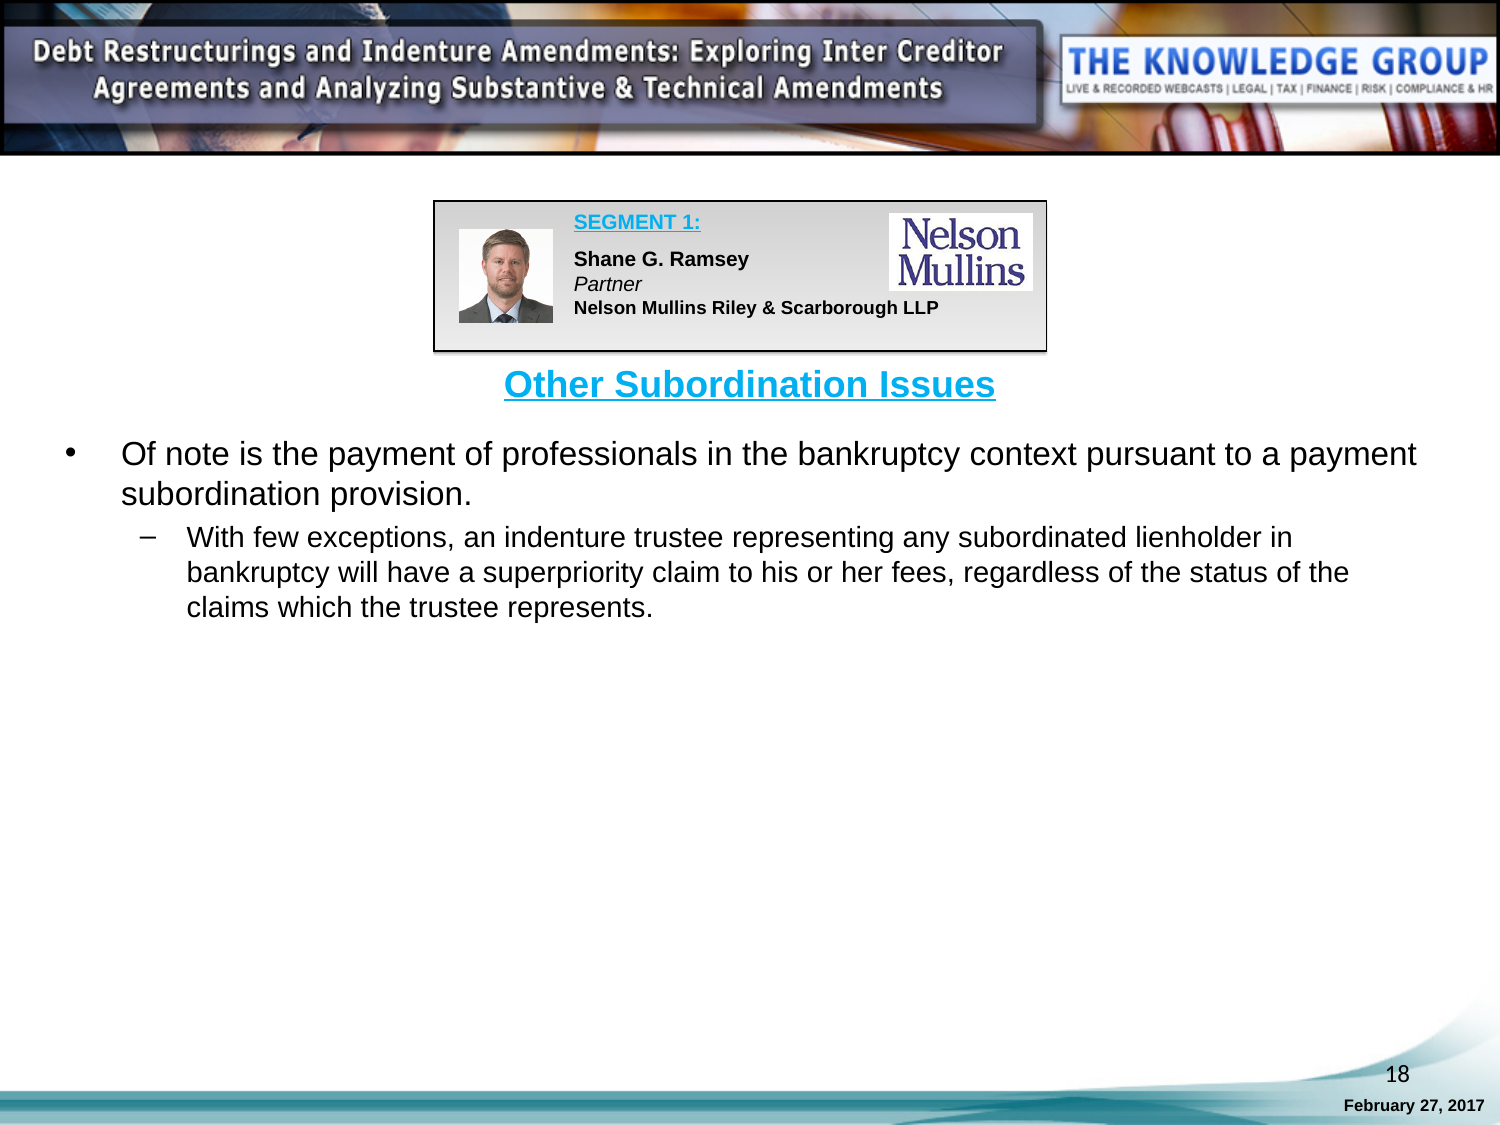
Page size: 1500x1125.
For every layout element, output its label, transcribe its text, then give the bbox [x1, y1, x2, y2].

picture [0, 0, 1500, 352]
text_box Other Subordination Issues [0, 352, 1500, 412]
text_box February 27, 2017 [1100, 1087, 1500, 1123]
text_box Of note is the payment of professionals in the bankruptcy context pursuant to a payment subordination provision. With few exceptions, an indenture trustee representing any subordinated lienholder in bankruptcy will have a superpriority claim to his or her fees, regardless of the status of the claims which the trustee represents. [50, 425, 1450, 631]
picture [0, 412, 1500, 1125]
slide_number 18 [1074, 1042, 1425, 1103]
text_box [433, 200, 1047, 352]
